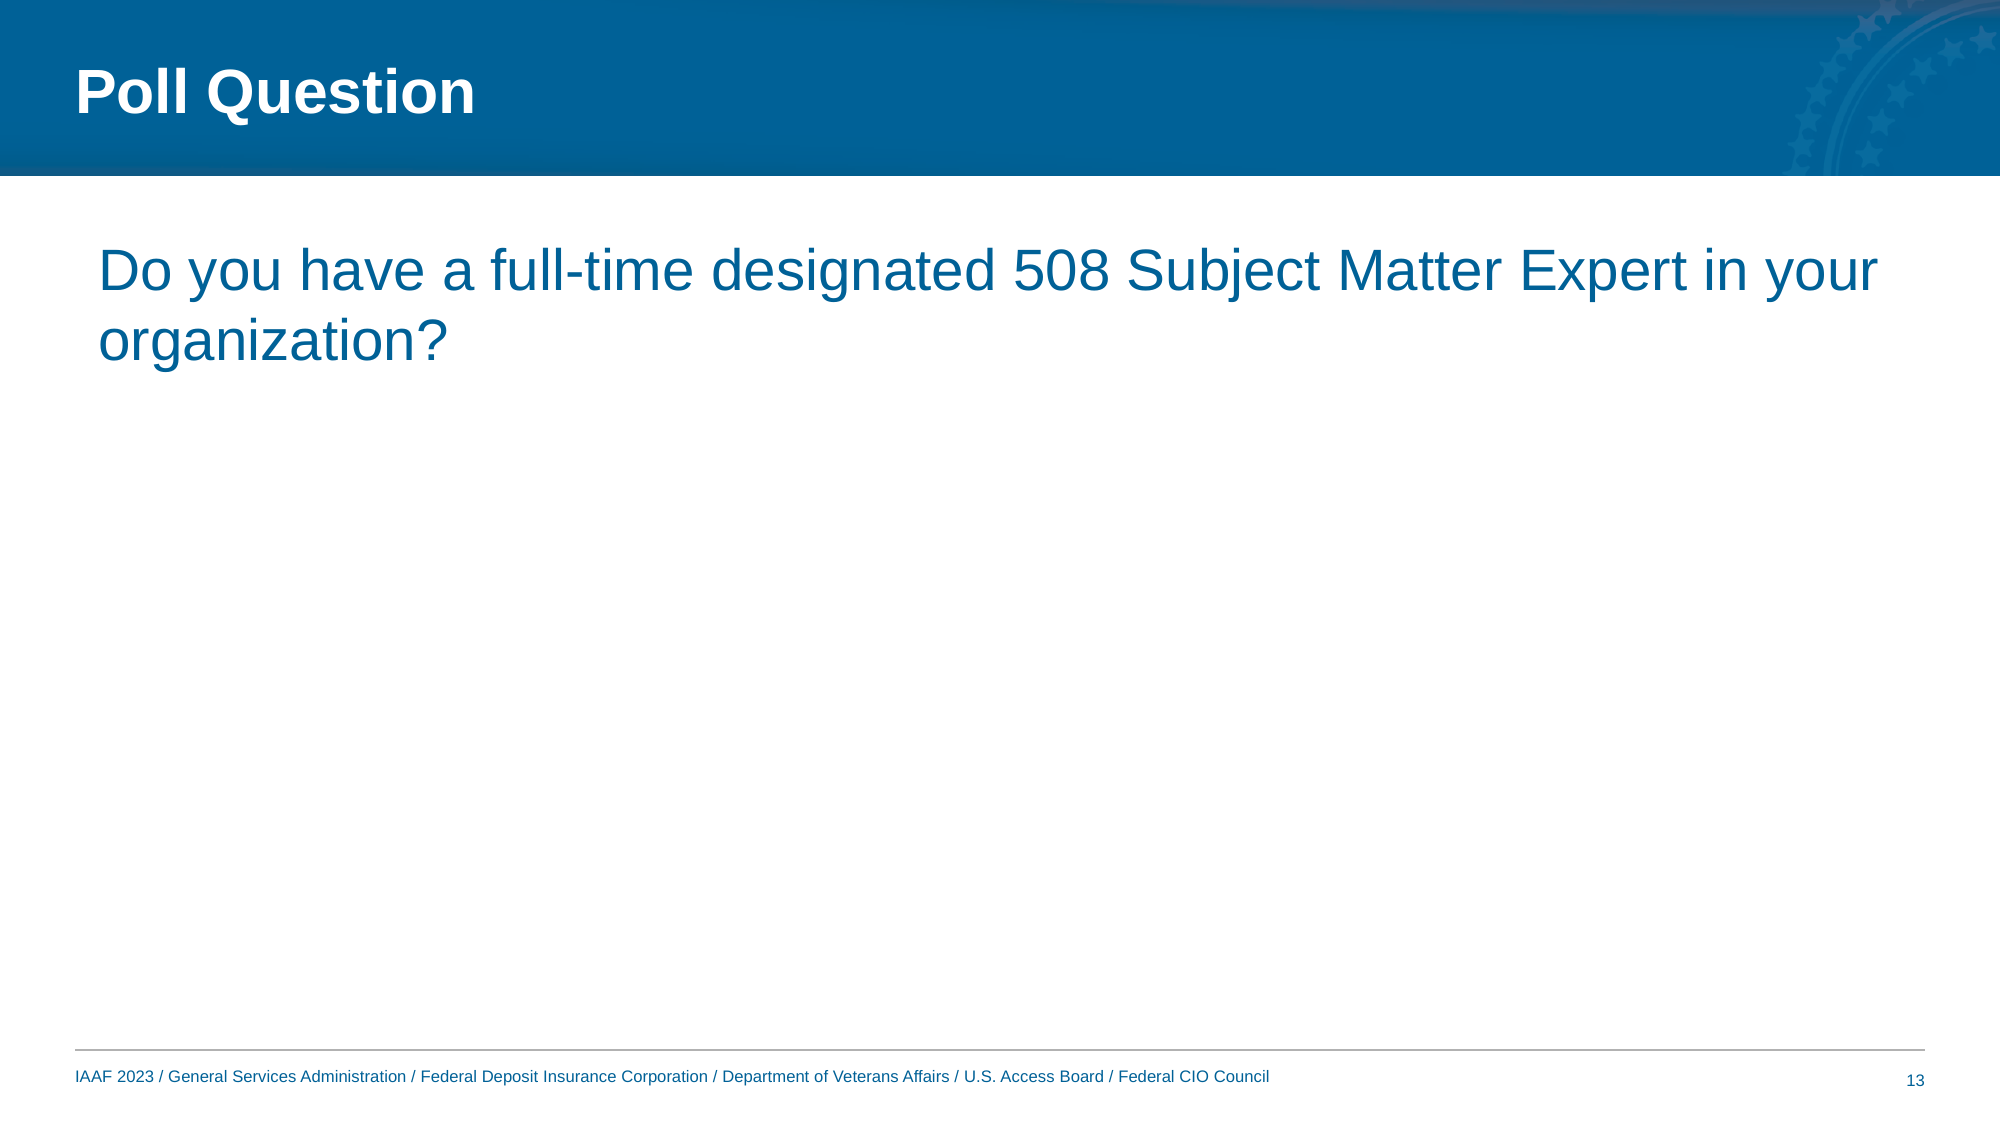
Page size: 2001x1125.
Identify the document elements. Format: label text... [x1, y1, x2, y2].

slide_number 13 [1880, 1065, 1925, 1095]
list Do you have a full-time designated 508 Subject Matter Expert in your organization? [75, 224, 1925, 1035]
picture [0, 168, 666, 176]
picture [0, 0, 2000, 176]
title Poll Question [75, 52, 1800, 128]
